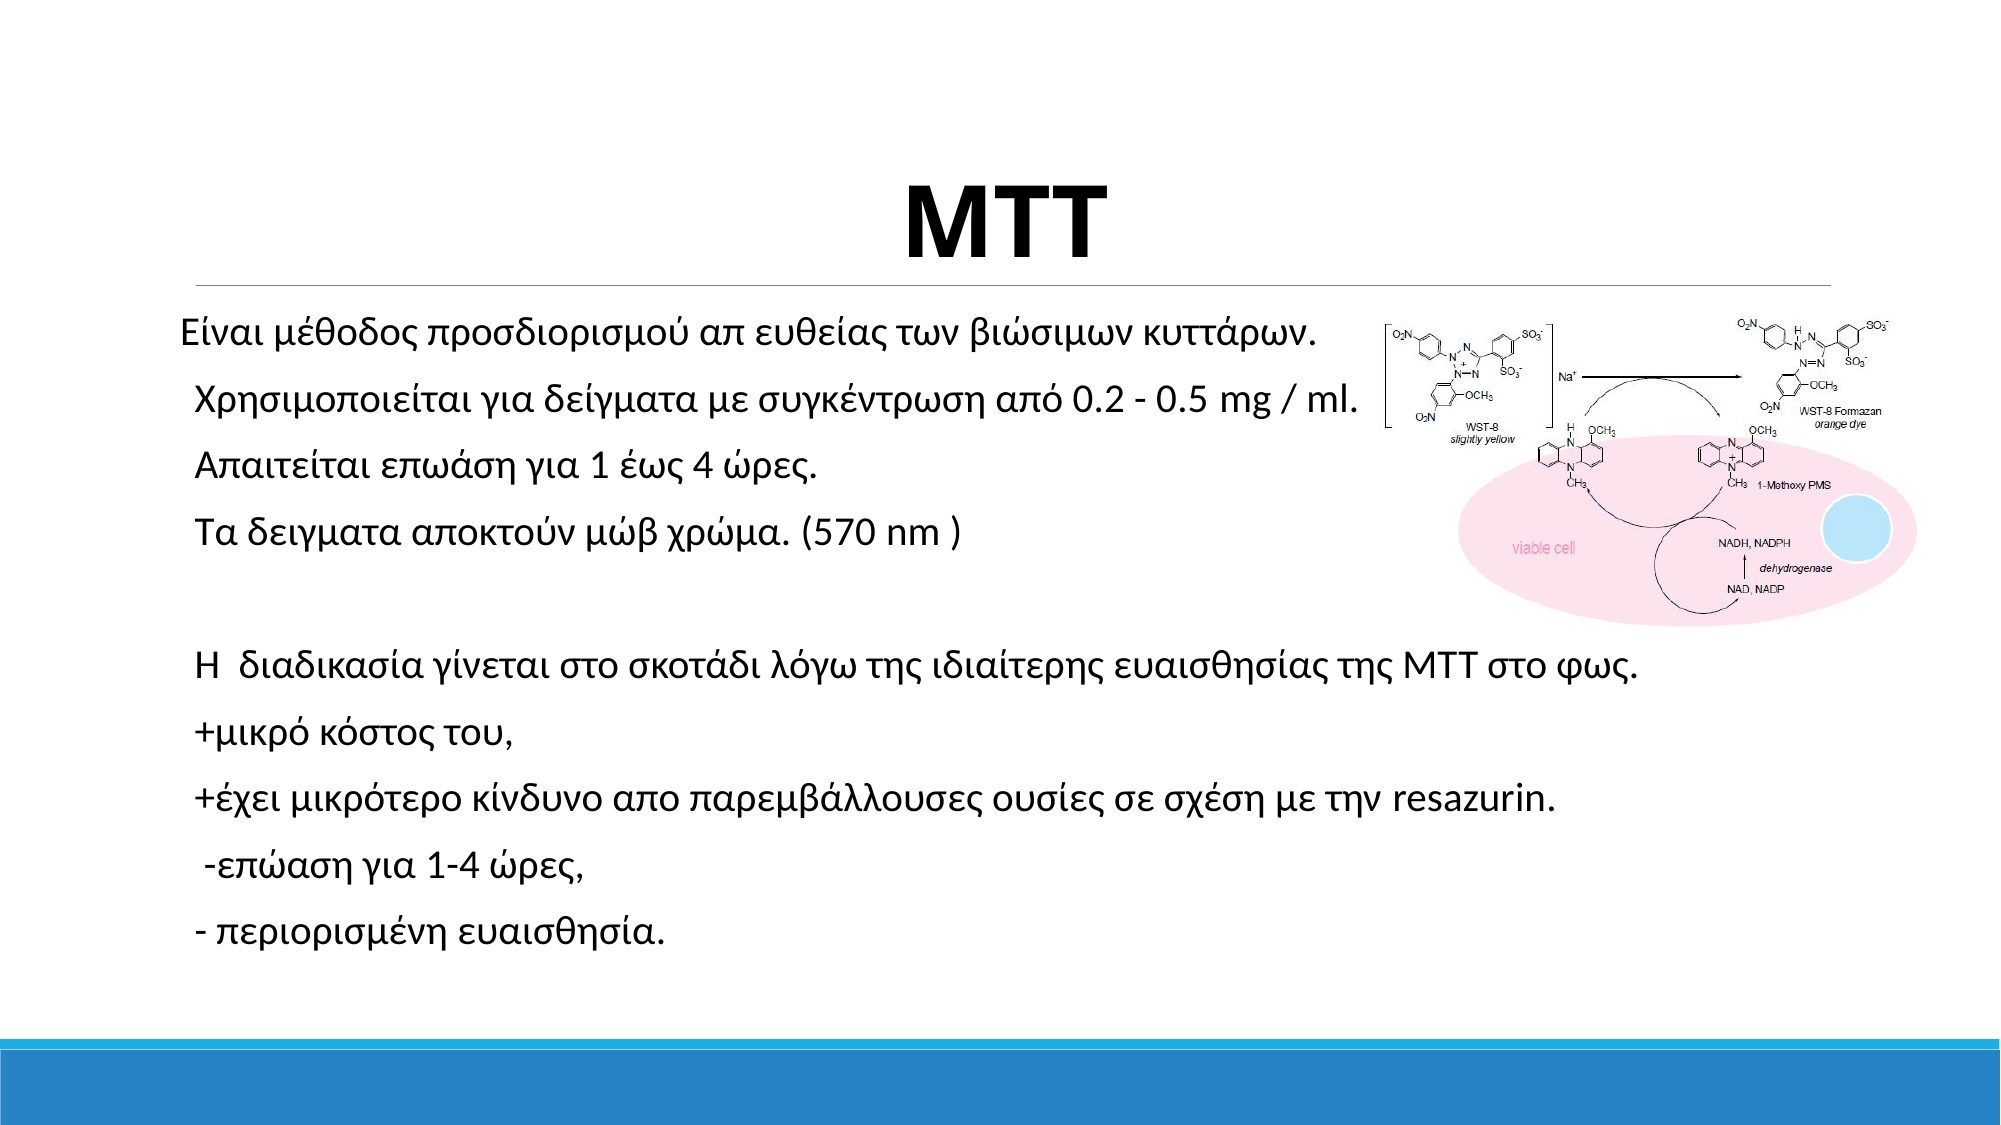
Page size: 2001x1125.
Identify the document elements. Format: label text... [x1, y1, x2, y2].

list Είναι μέθοδος προσδιορισμού απ ευθείας των βιώσιμων κυττάρων. Χρησιμοποιείται για δείγματα με συγκέντρωση από 0.2 - 0.5 mg / ml. Απαιτείται επωάση για 1 έως 4 ώρες. Τα δειγματα αποκτούν μώβ χρώμα. (570 nm ) Η διαδικασία γίνεται στο σκοτάδι λόγω της ιδιαίτερης ευαισθησίας της ΜΤΤ στο φως. +μικρό κόστος του, +έχει μικρότερο κίνδυνο απο παρεμβάλλουσες ουσίες σε σχέση με την resazurin. -επώαση για 1-4 ώρες, - περιορισμένη ευαισθησία. [180, 302, 1830, 963]
picture [1379, 316, 1923, 634]
title MTT [180, 47, 1830, 285]
